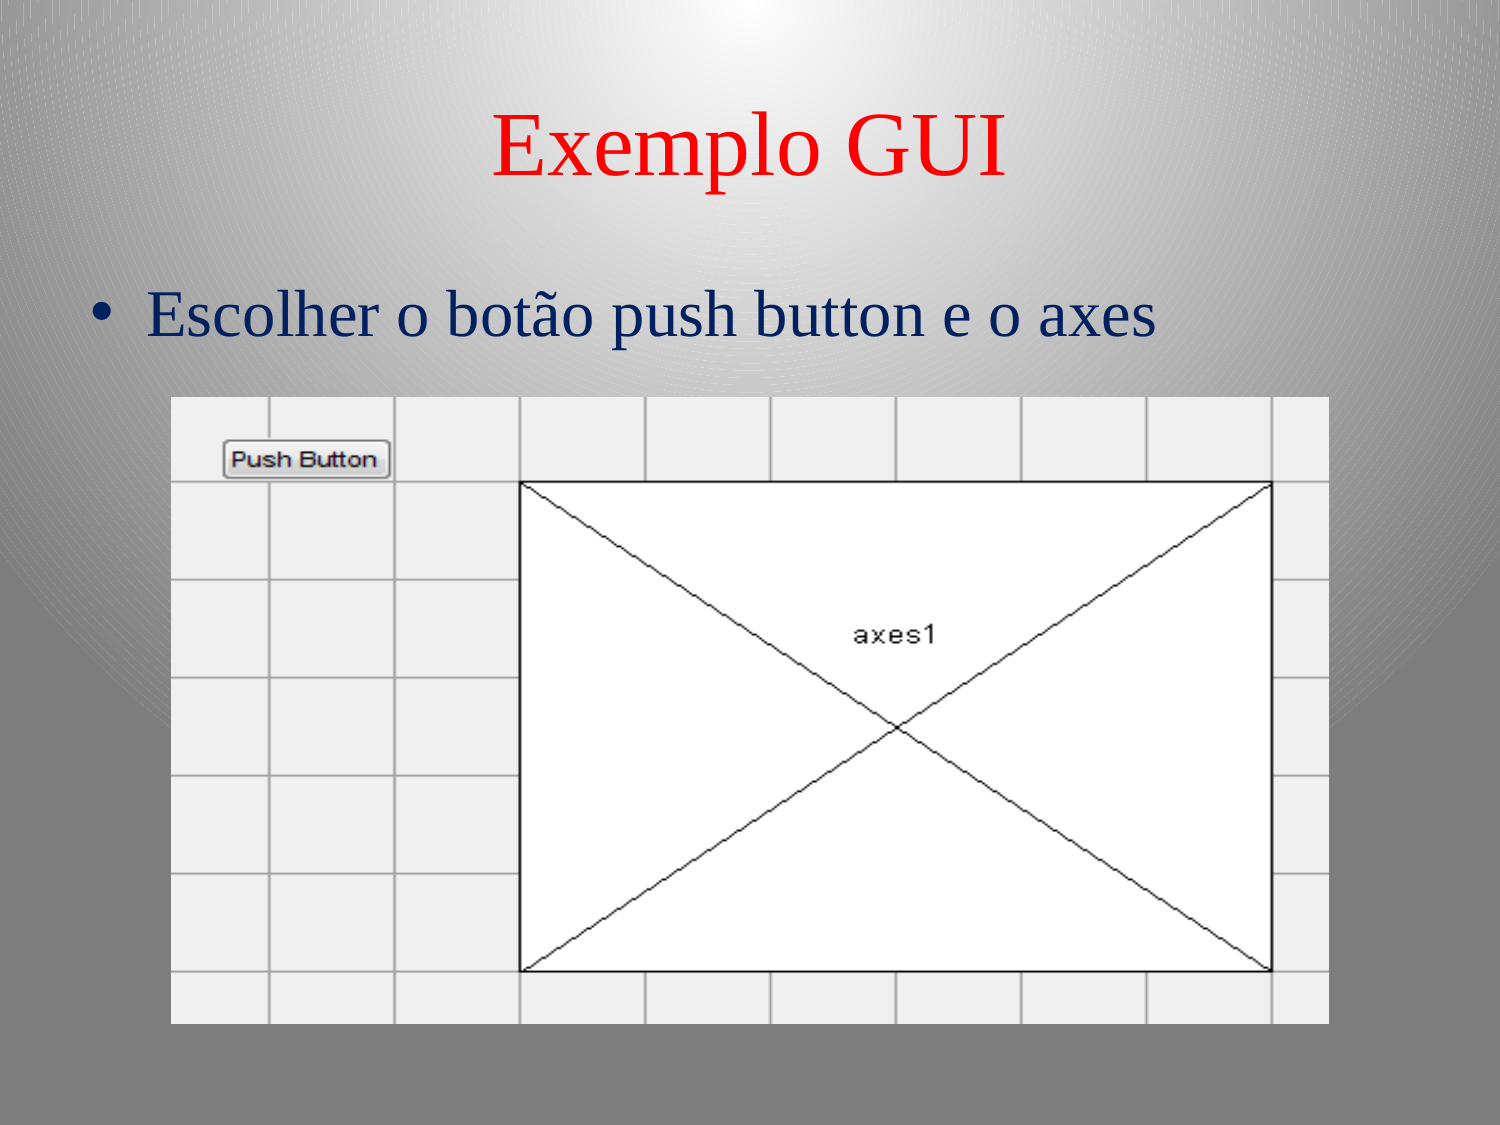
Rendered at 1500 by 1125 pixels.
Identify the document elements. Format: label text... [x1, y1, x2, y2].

title Exemplo GUI [75, 45, 1425, 233]
picture [170, 396, 1329, 1024]
list Escolher o botão push button e o axes [75, 262, 1425, 374]
